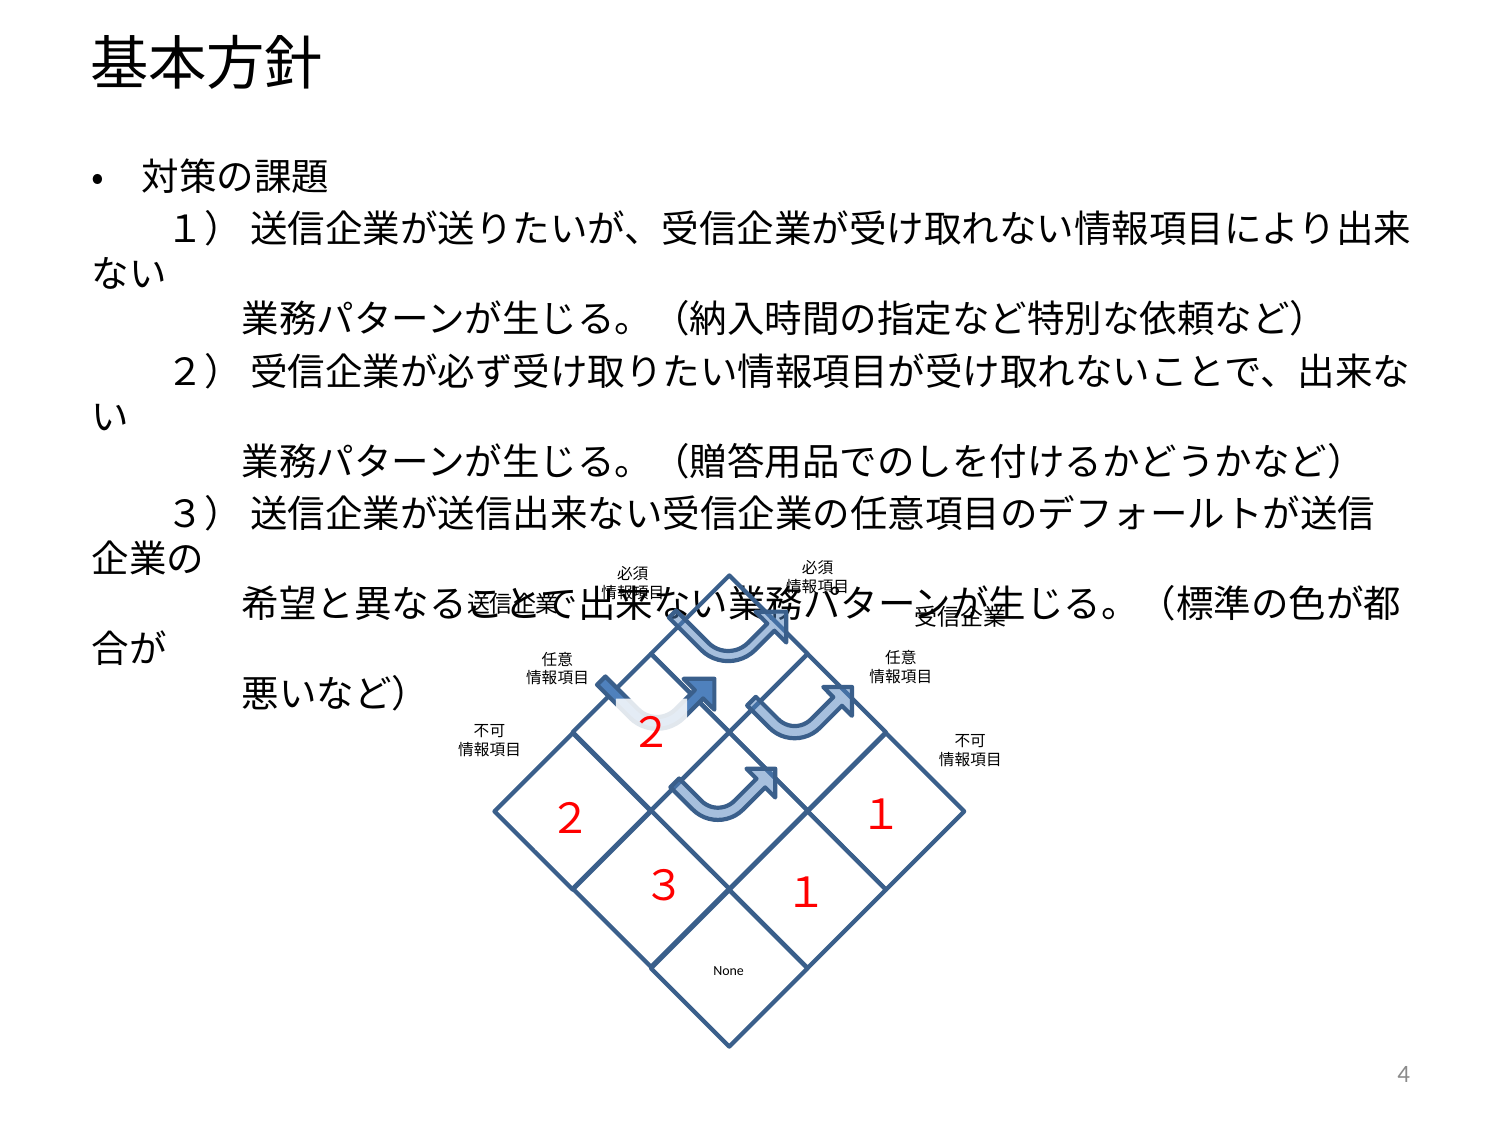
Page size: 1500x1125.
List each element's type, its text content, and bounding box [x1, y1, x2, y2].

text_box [442, 550, 1023, 1024]
title 基本方針 [75, 18, 1425, 133]
slide_number 4 [1074, 1042, 1425, 1103]
list ・ 対策の課題 １） 送信企業が送りたいが、受信企業が受け取れない情報項目により出来ない 業務パターンが生じる。（納入時間の指定など特別な依頼など） ２） 受信企業が必ず受け取りたい情報項目が受け取れないことで、出来ない 業務パターンが生じる。（贈答用品でのしを付けるかどうかなど） ３） 送信企業が送信出来ない受信企業の任意項目のデフォールトが送信企業の 希望と異なることで出来ない業務パターンが生じる。（標準の色が都合が 悪いなど） [76, 145, 1427, 1047]
